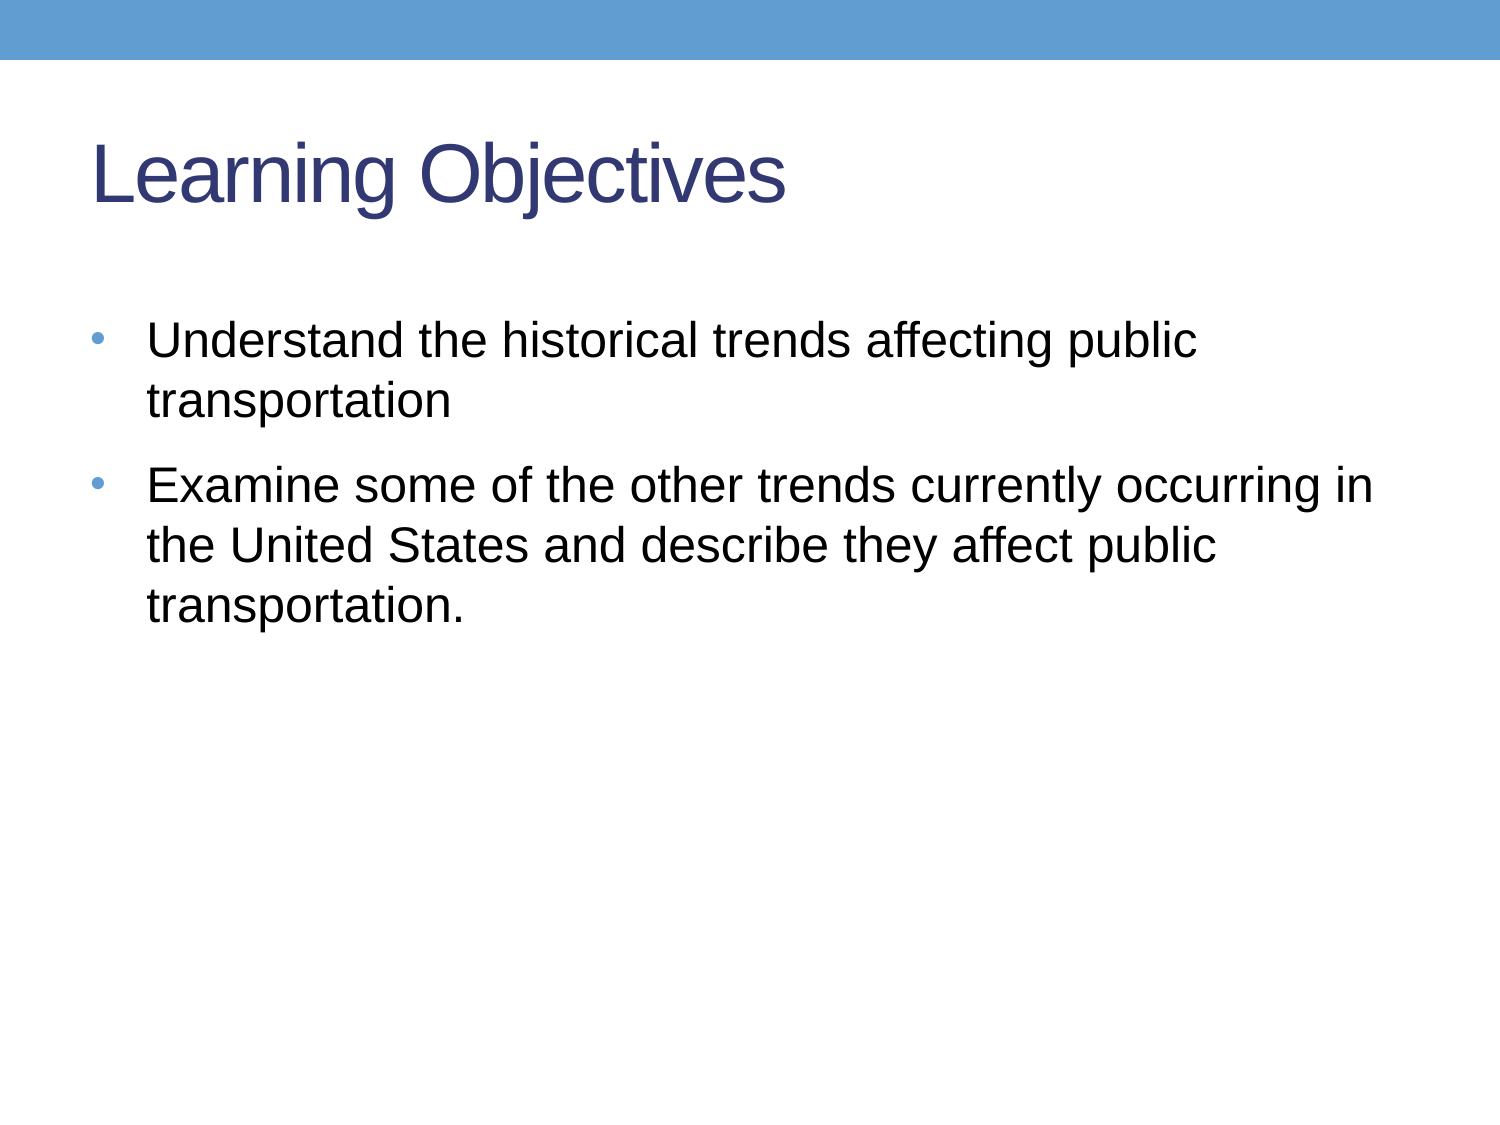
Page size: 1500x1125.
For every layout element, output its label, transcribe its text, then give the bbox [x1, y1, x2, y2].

list Understand the historical trends affecting public transportation Examine some of the other trends currently occurring in the United States and describe they affect public transportation. [75, 299, 1425, 1063]
title Learning Objectives [75, 87, 1425, 250]
